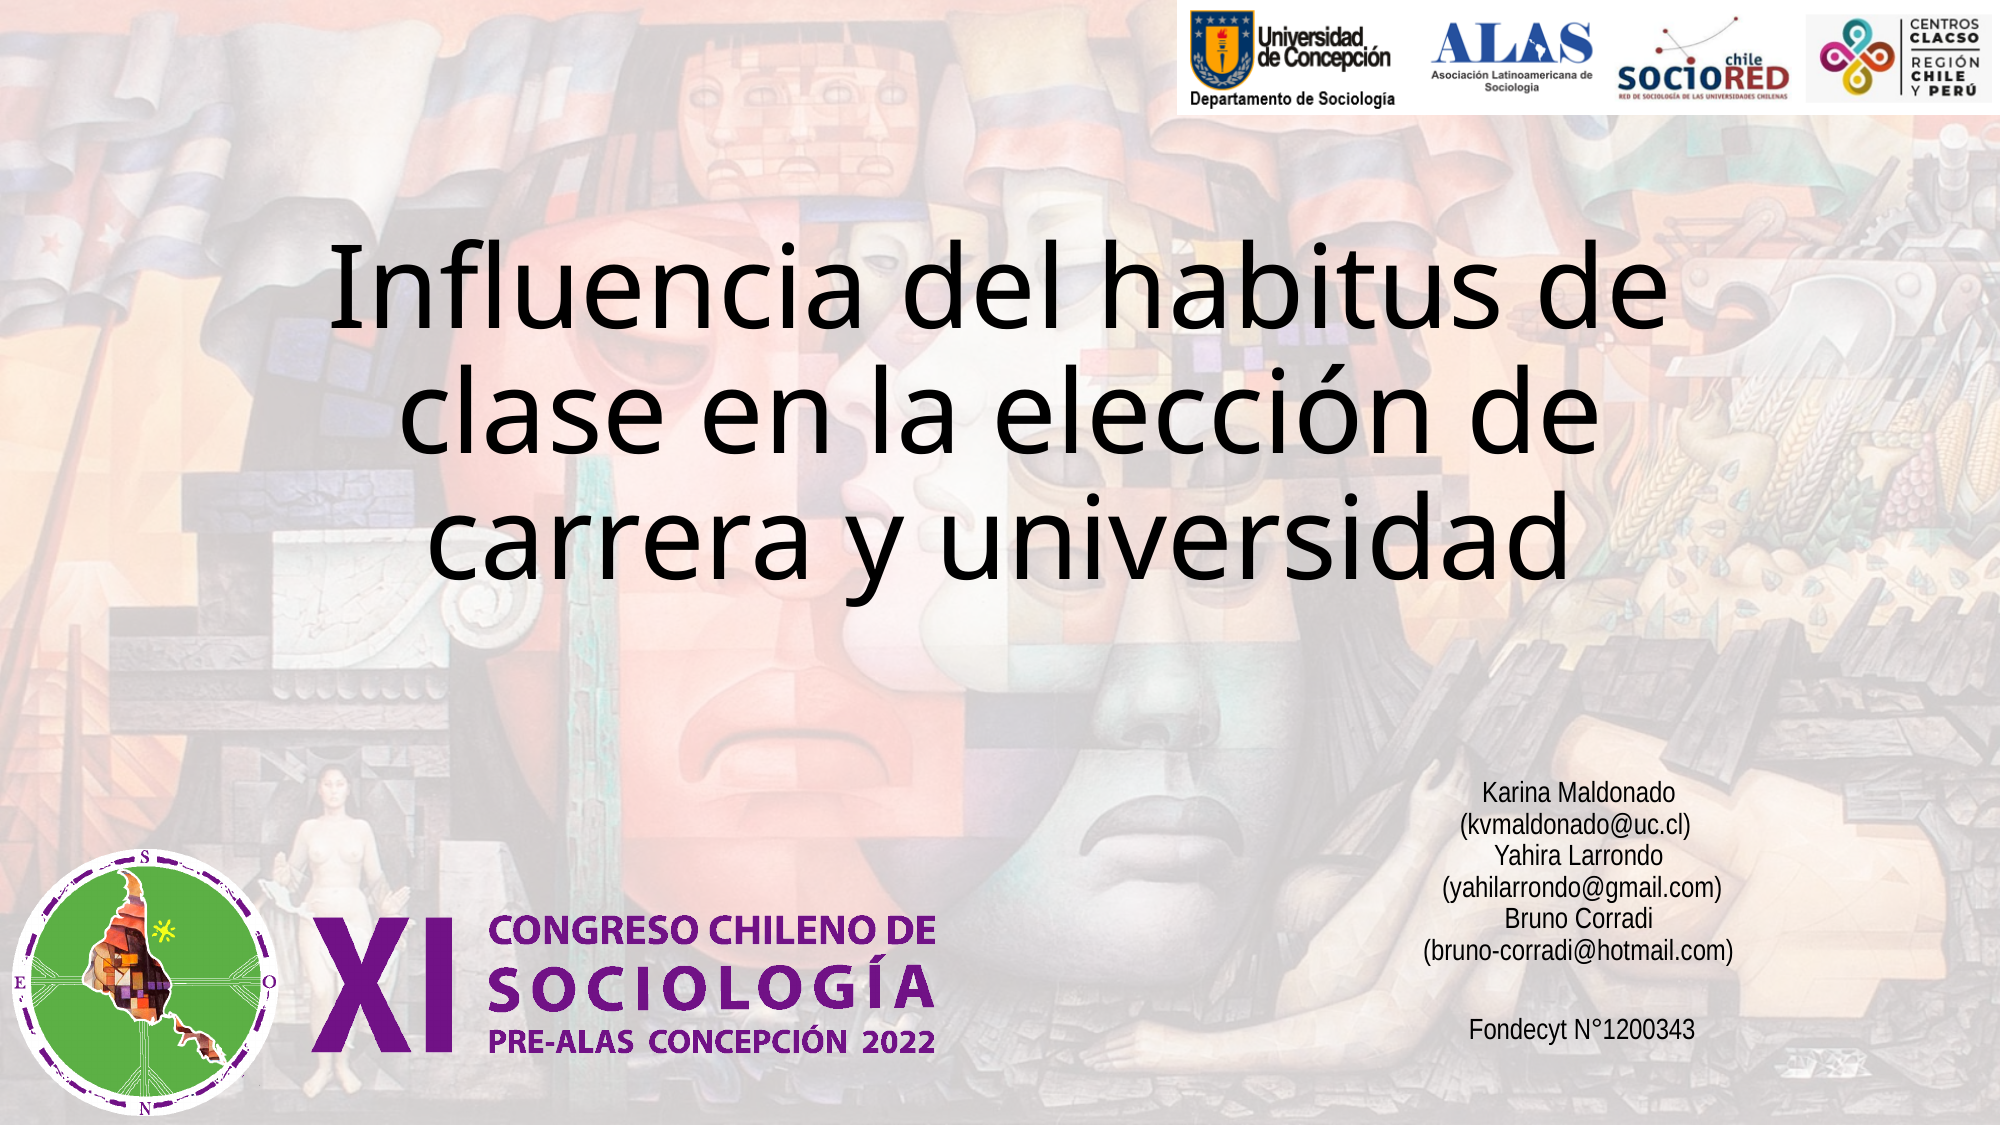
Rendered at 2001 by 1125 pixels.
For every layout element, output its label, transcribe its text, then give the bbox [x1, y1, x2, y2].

subtitle Karina Maldonado (kvmaldonado@uc.cl) Yahira Larrondo (yahilarrondo@gmail.com) Bruno Corradi (bruno-corradi@hotmail.com) Fondecyt N°1200343 [1197, 735, 1968, 1056]
picture [1177, 0, 2000, 115]
title Influencia del habitus de clase en la elección de carrera y universidad [249, 220, 1750, 613]
picture [12, 849, 935, 1116]
